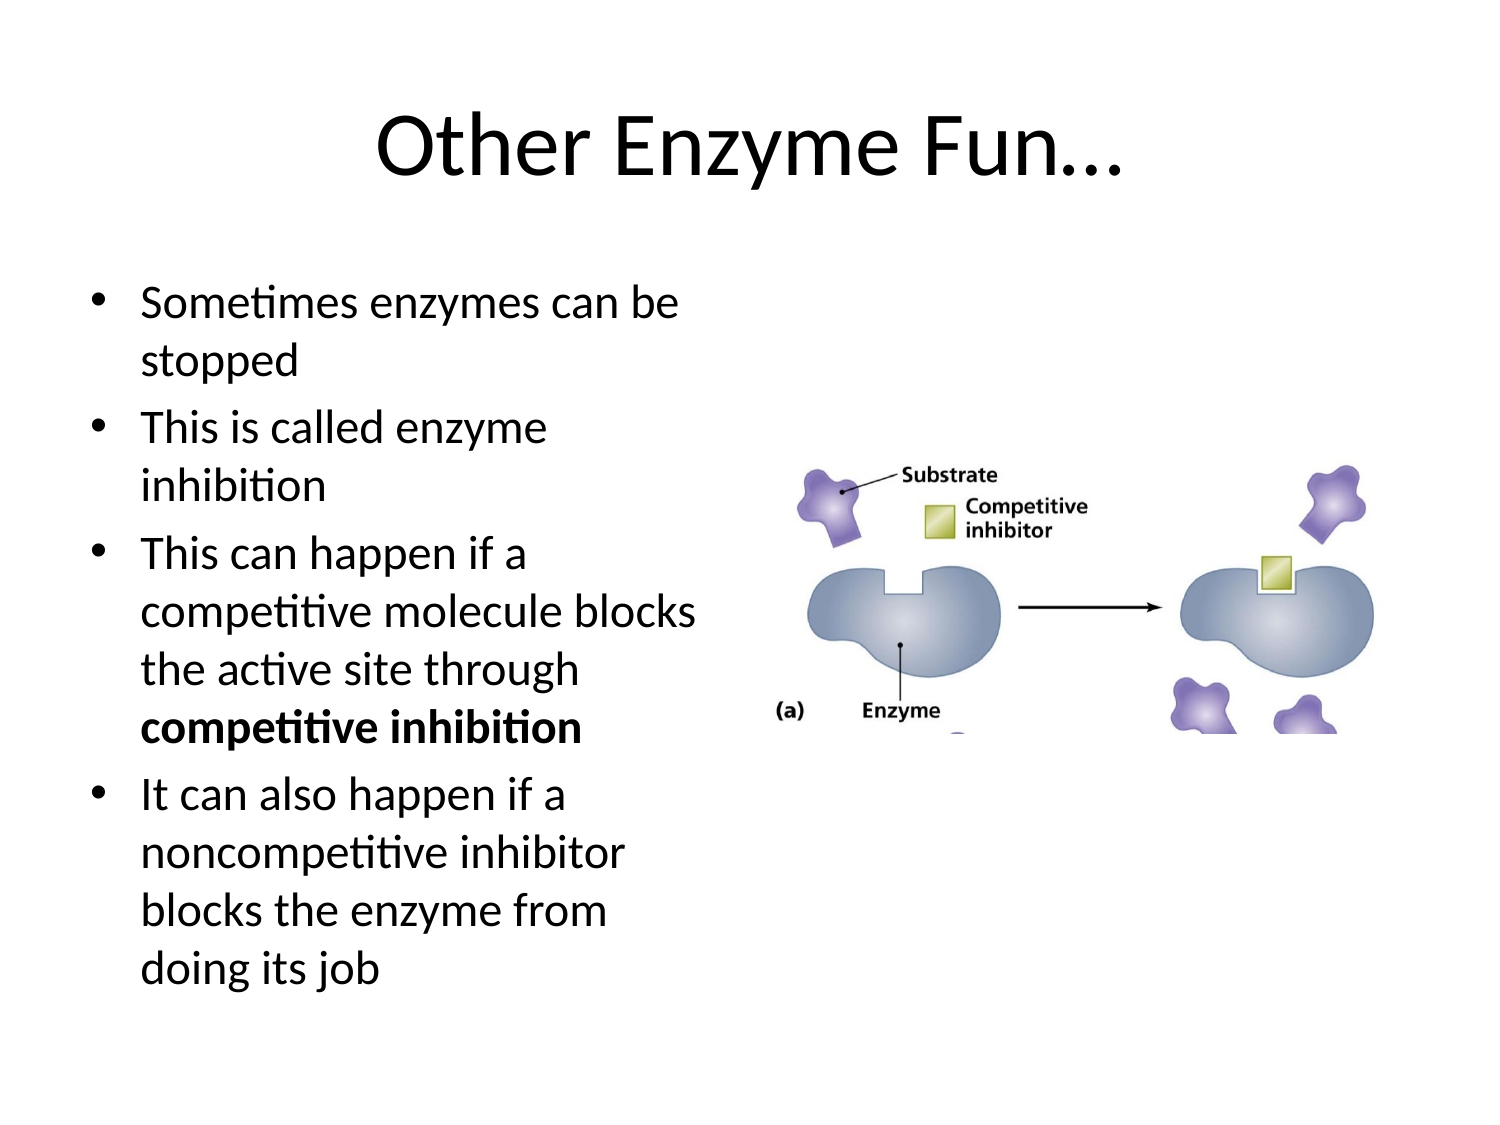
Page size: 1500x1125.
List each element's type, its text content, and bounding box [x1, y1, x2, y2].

title Other Enzyme Fun… [75, 45, 1425, 233]
list Sometimes enzymes can be stopped This is called enzyme inhibition This can happen if a competitive molecule blocks the active site through competitive inhibition It can also happen if a noncompetitive inhibitor blocks the enzyme from doing its job [75, 262, 738, 1005]
picture [724, 449, 1476, 735]
